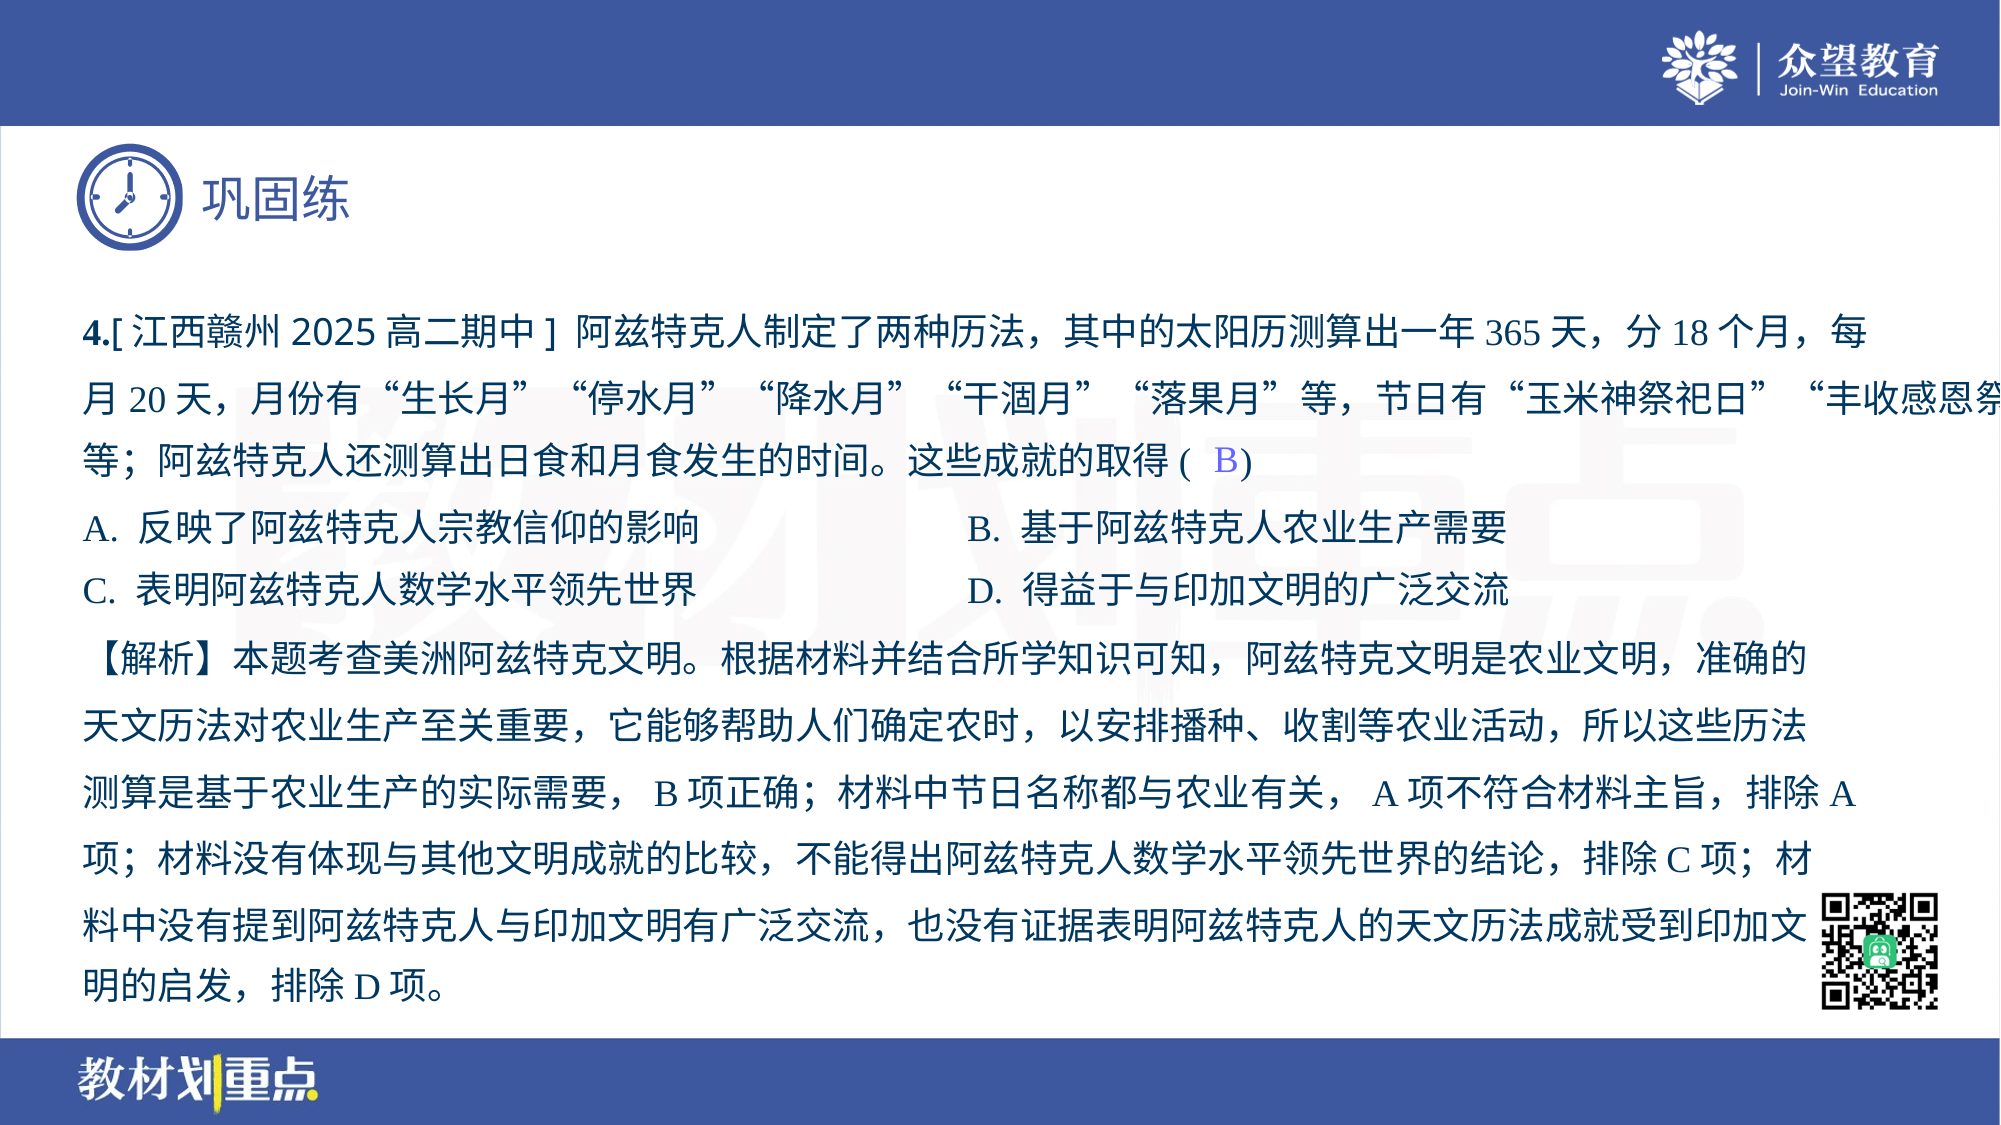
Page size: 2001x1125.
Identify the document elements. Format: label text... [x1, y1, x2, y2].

picture [0, 0, 2000, 1125]
text_box A. 反映了阿兹特克人宗教信仰的影响 B. 基于阿兹特克人农业生产需要 C. 表明阿兹特克人数学水平领先世界 D. 得益于与印加文明的广泛交流 [82, 482, 1817, 605]
text_box B [1200, 417, 1253, 475]
text_box 4.[江西赣州2025高二期中] 阿兹特克人制定了两种历法，其中的太阳历测算出一年365天，分18个月，每 月20天，月份有“生长月”“停水月”“降水月”“干涸月”“落果月”等，节日有“玉米神祭祀日”“丰收感恩祭祀日” 等；阿兹特克人还测算出日食和月食发生的时间。这些成就的取得( ) [82, 286, 1817, 476]
text_box 【解析】本题考查美洲阿兹特克文明。根据材料并结合所学知识可知，阿兹特克文明是农业文明，准确的 天文历法对农业生产至关重要，它能够帮助人们确定农时，以安排播种、收割等农业活动，所以这些历法 测算是基于农业生产的实际需要，B项正确；材料中节日名称都与农业有关，A项不符合材料主旨，排除A 项；材料没有体现与其他文明成就的比较，不能得出阿兹特克人数学水平领先世界的结论，排除C项；材 料中没有提到阿兹特克人与印加文明有广泛交流，也没有证据表明阿兹特克人的天文历法成就受到印加文 明的启发，排除D项。 [82, 613, 1817, 1002]
